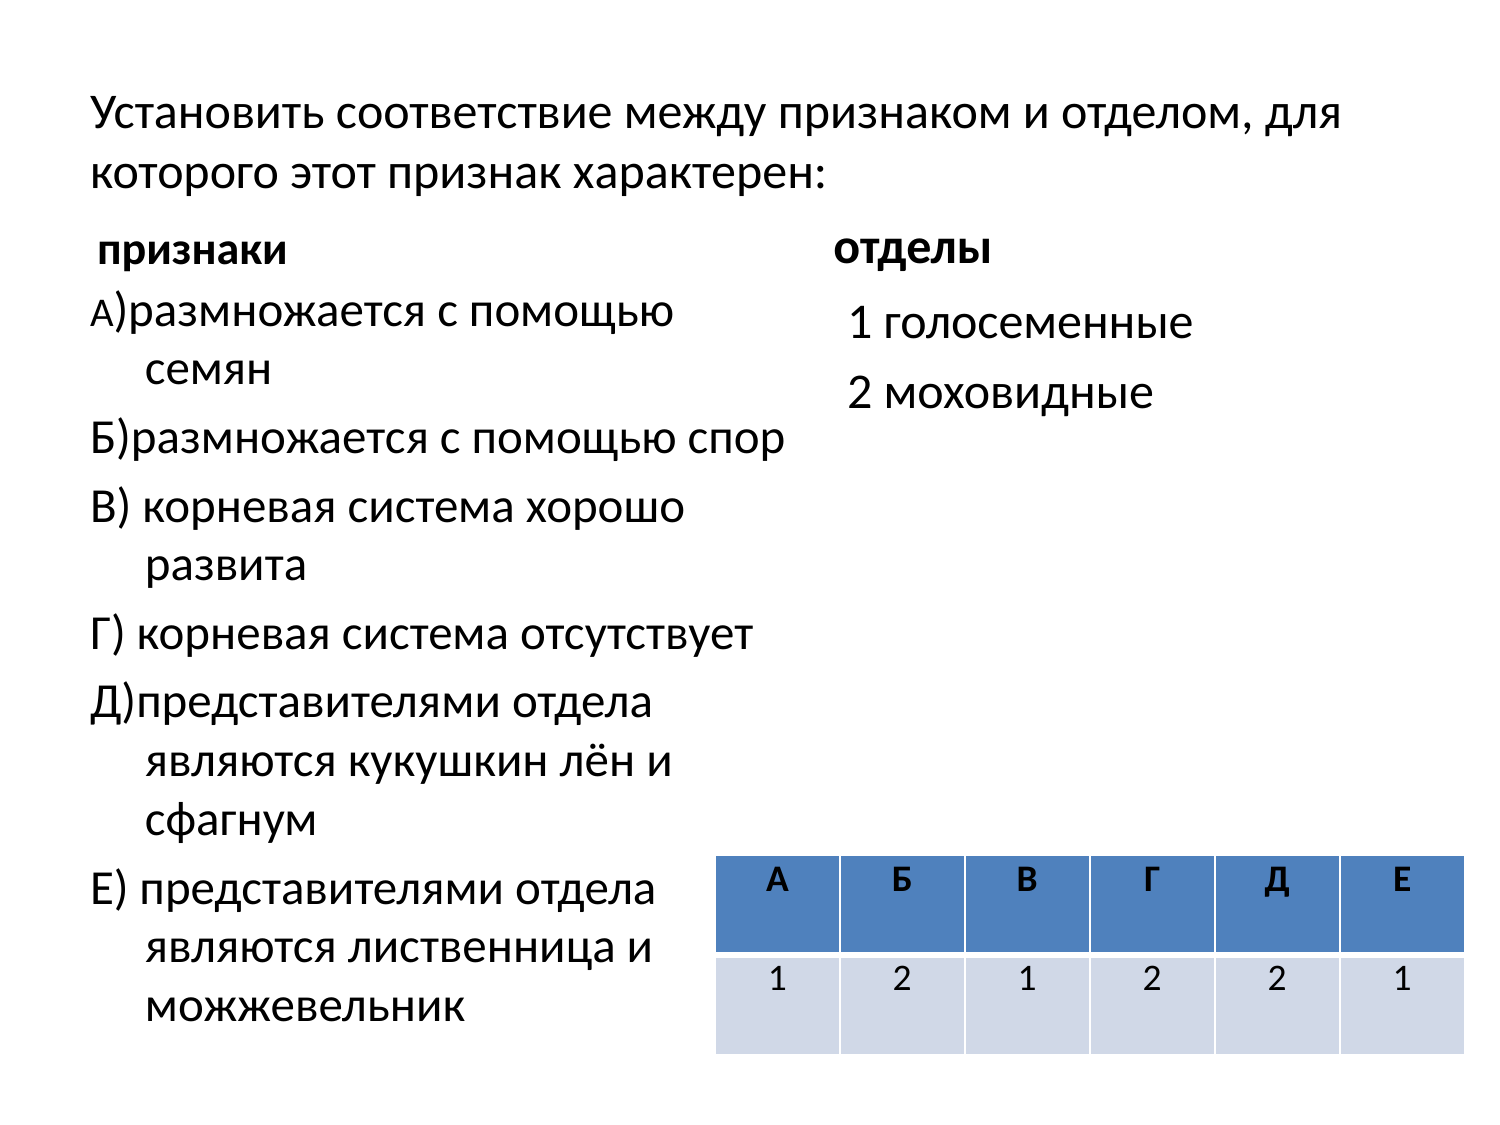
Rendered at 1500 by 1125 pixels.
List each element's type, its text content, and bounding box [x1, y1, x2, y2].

table_header А [716, 856, 839, 952]
list признаки [82, 210, 745, 269]
table_cell 1 [716, 958, 839, 1054]
list А)размножается с помощью семян Б)размножается с помощью спор В) корневая система хорошо развита Г) корневая система отсутствует Д)представителями отдела являются кукушкин лён и сфагнум Е) представителями отдела являются лиственница и можжевельник [75, 269, 809, 1067]
table_cell 1 [1341, 958, 1464, 1054]
table_header Б [841, 856, 964, 952]
table_cell 1 [966, 958, 1089, 1054]
table_header Г [1091, 856, 1214, 952]
list 1 голосеменные 2 моховидные [832, 281, 1425, 855]
table_header Д [1216, 856, 1339, 952]
table_header В [966, 856, 1089, 952]
title Установить соответствие между признаком и отделом, для которого этот признак характерен: [75, 45, 1425, 233]
table_cell 2 [1091, 958, 1214, 1054]
list отделы [761, 199, 1425, 282]
table_header Е [1341, 856, 1464, 952]
table_cell 2 [1216, 958, 1339, 1054]
table_cell 2 [841, 958, 964, 1054]
